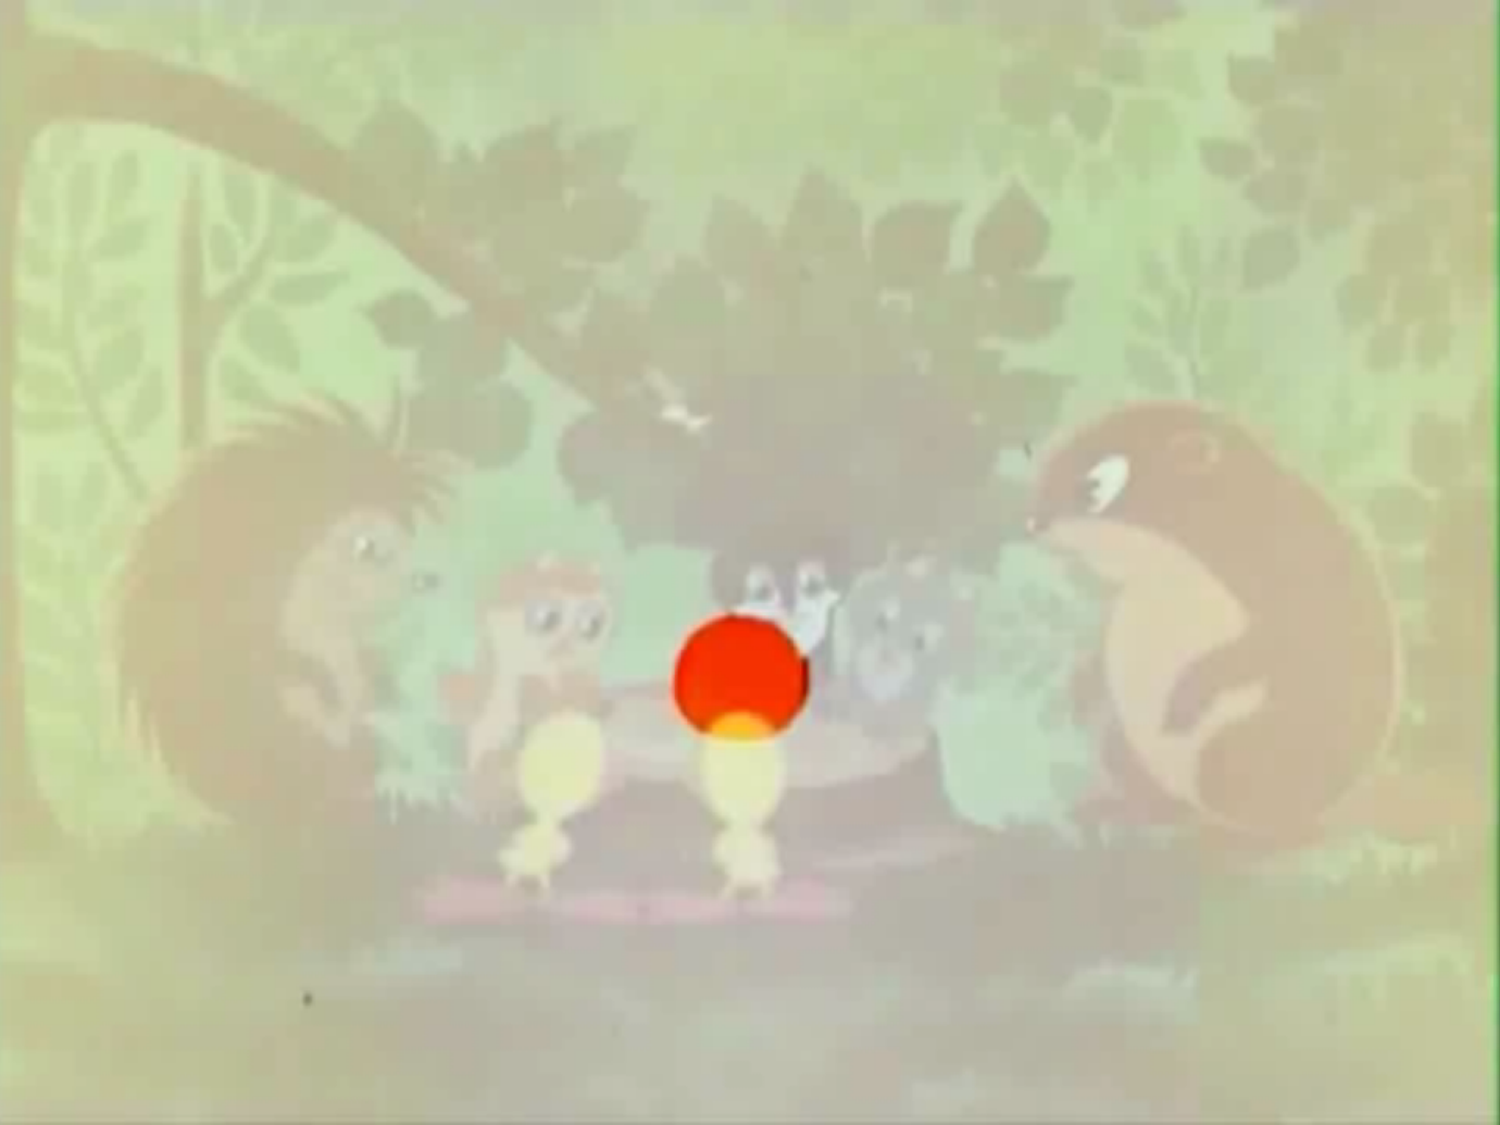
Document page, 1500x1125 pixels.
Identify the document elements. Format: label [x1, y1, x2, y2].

text_box [0, 0, 1500, 1125]
